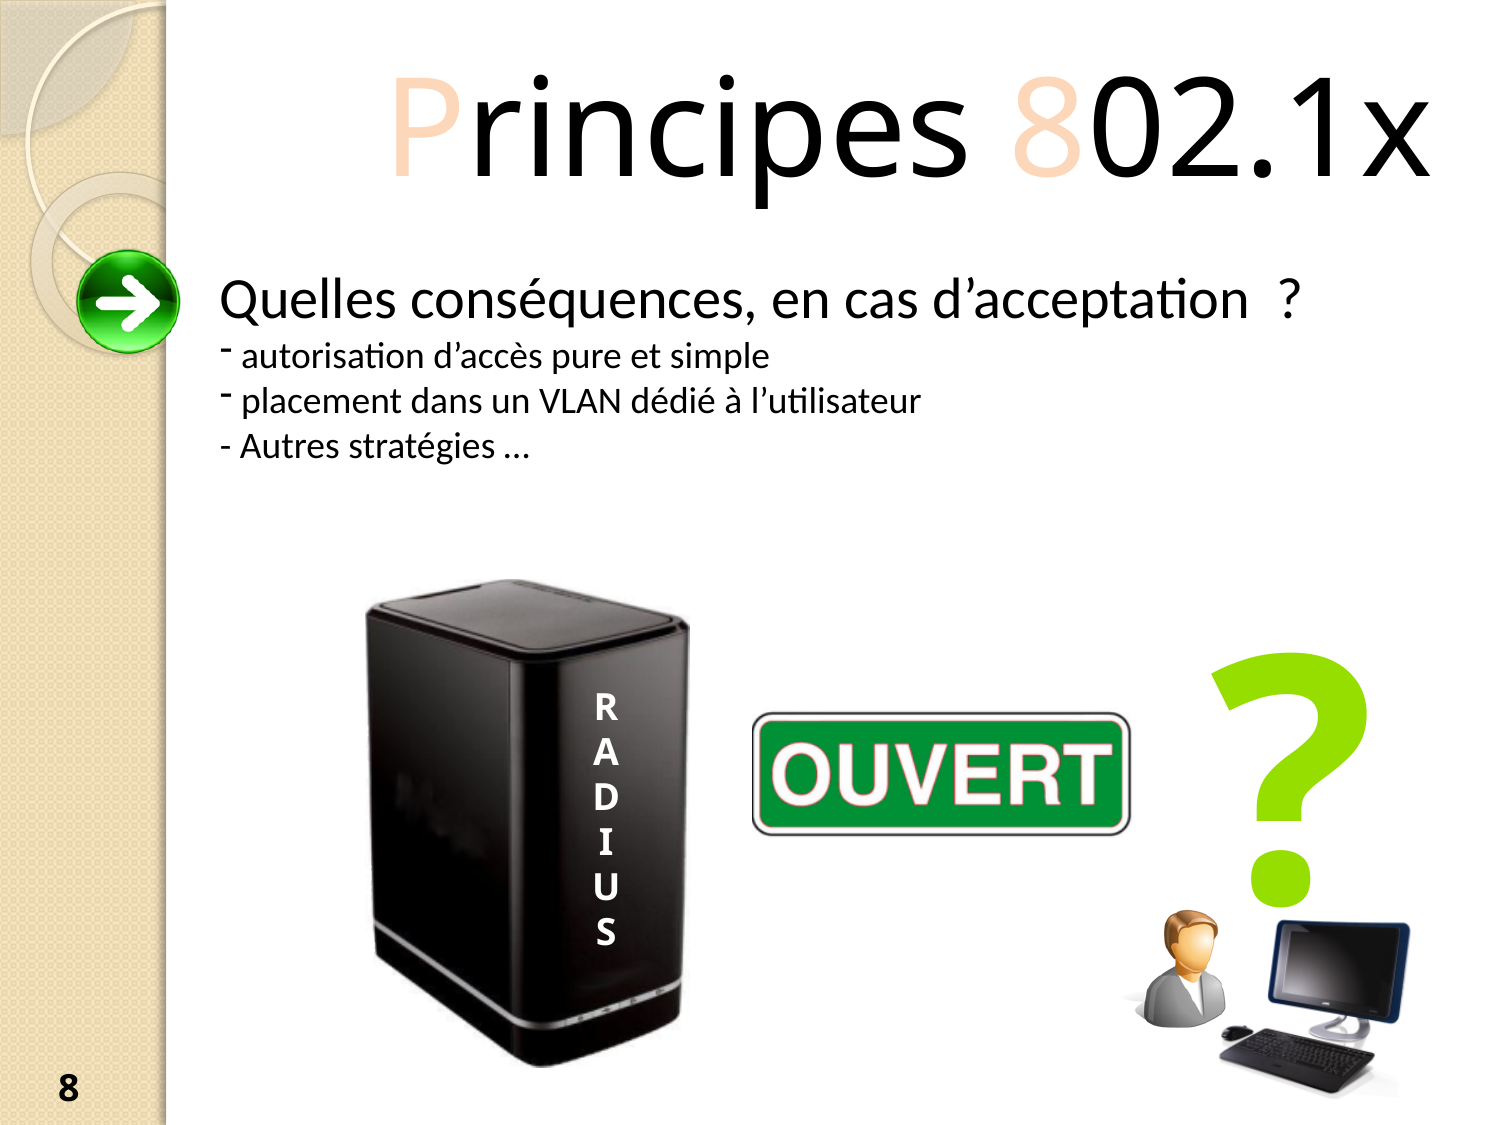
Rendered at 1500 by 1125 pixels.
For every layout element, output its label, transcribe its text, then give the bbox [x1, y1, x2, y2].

text_box Principes 802.1x [368, 31, 1449, 212]
text_box Quelles conséquences, en cas d’acceptation ? autorisation d’accès pure et simple placement dans un VLAN dédié à l’utilisateur - Autres stratégies … [205, 253, 1320, 508]
picture [1116, 909, 1416, 1104]
picture [73, 247, 182, 355]
picture [365, 579, 691, 1069]
text_box ? [1195, 550, 1391, 911]
picture [751, 706, 1135, 842]
